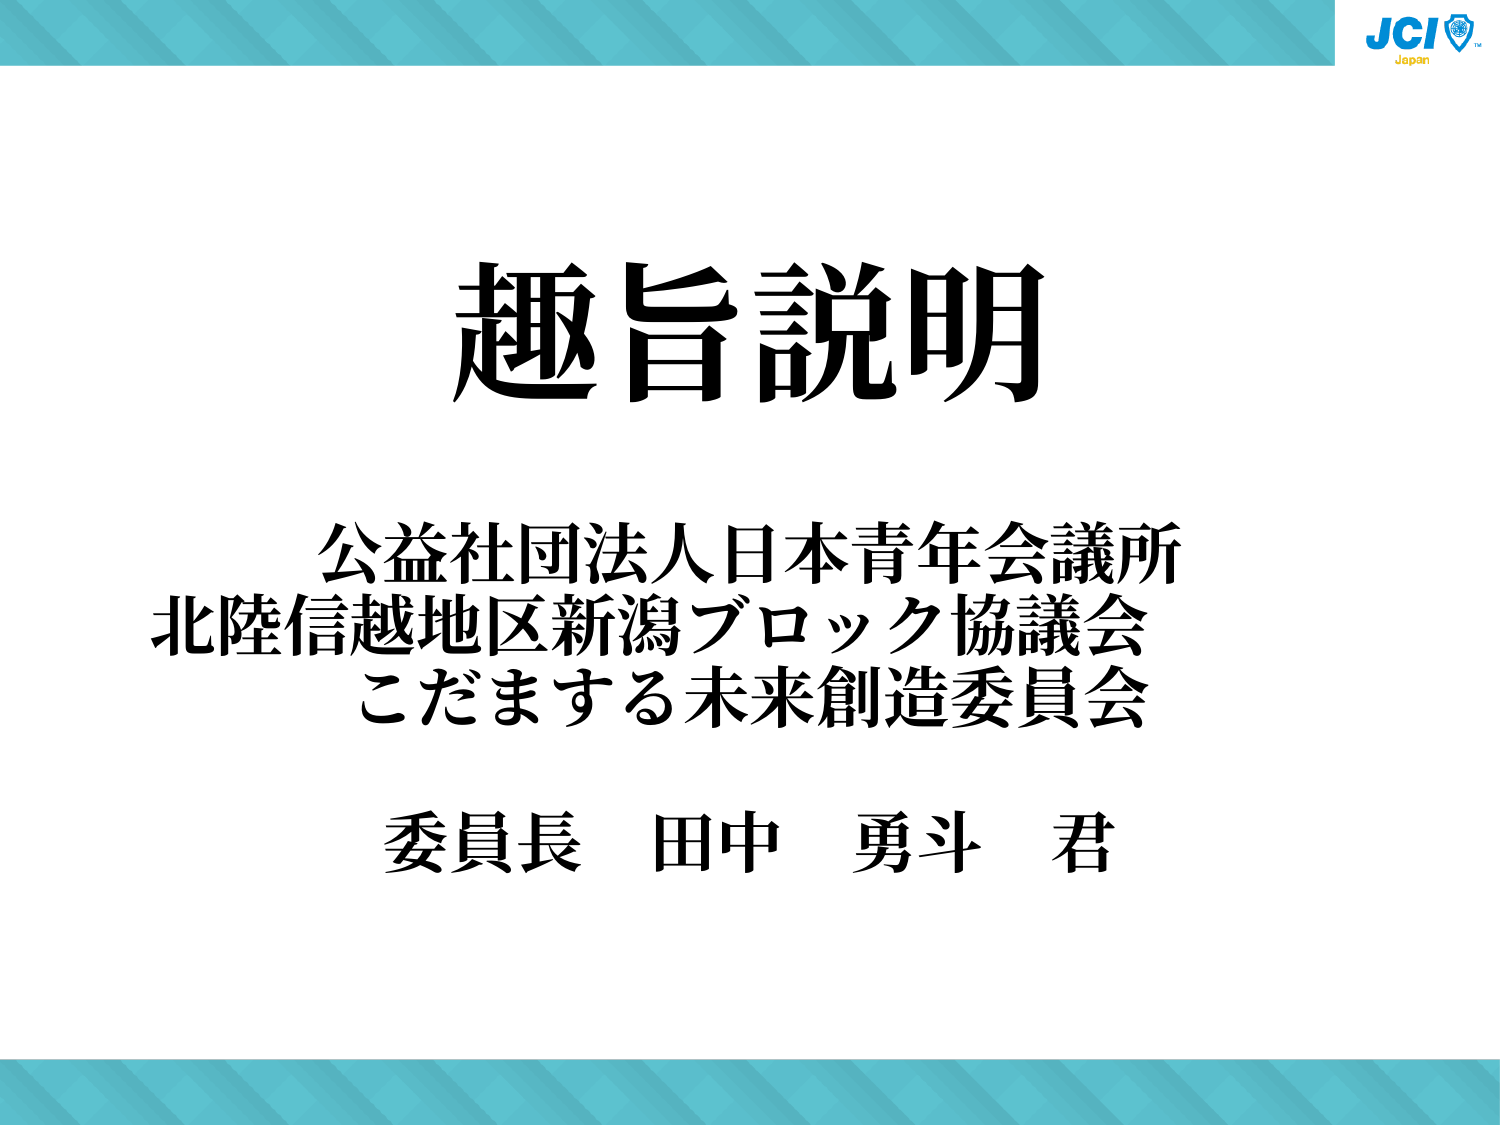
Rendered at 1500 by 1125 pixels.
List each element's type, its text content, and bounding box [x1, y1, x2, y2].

text_box 趣旨説明 [126, 155, 1374, 465]
text_box 公益社団法人日本青年会議所 北陸信越地区新潟ブロック協議会 こだまする未来創造委員会 委員長 田中 勇斗 君 [112, 465, 1388, 937]
picture [0, 0, 1500, 1125]
